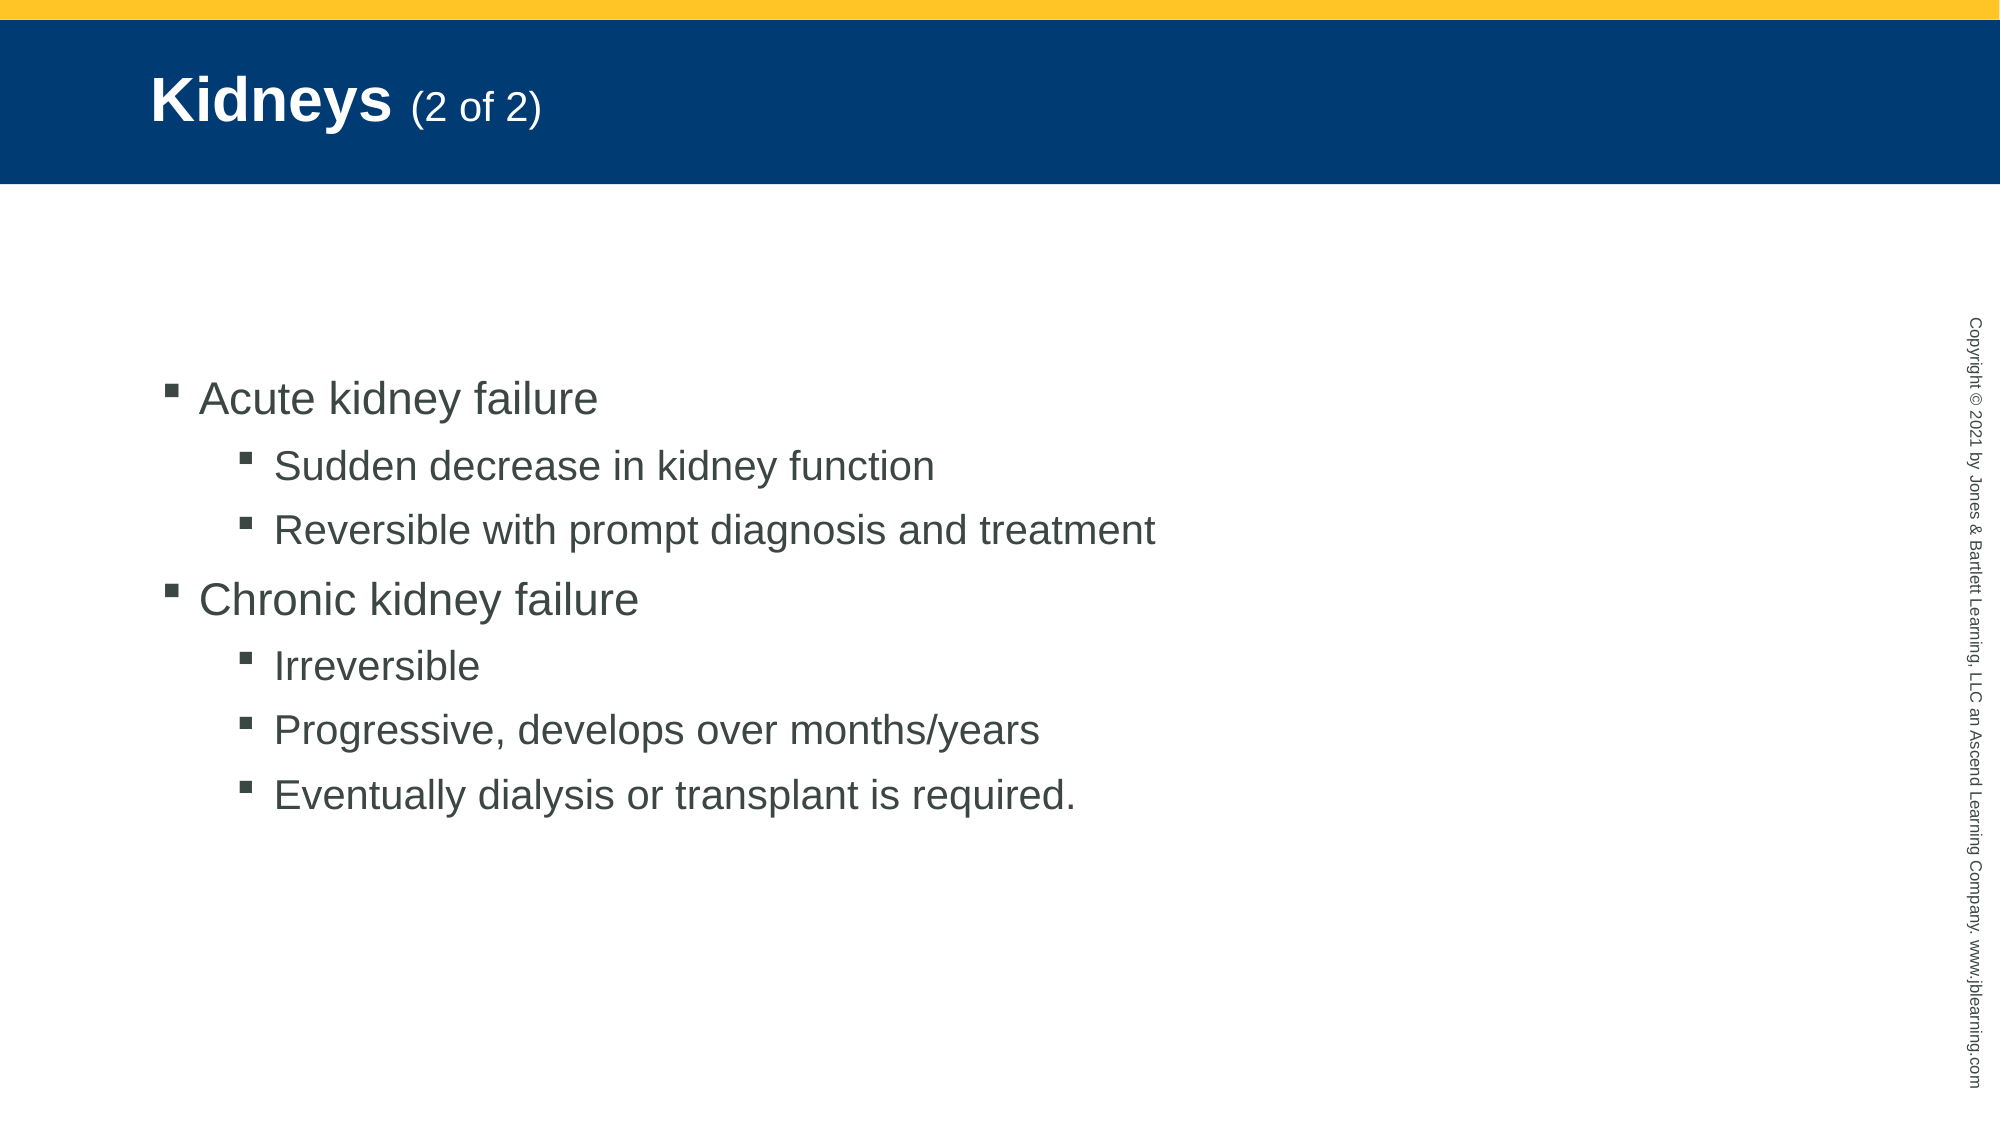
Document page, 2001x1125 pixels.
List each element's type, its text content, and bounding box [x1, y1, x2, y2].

title Kidneys (2 of 2) [0, 19, 2000, 185]
list Acute kidney failure Sudden decrease in kidney function Reversible with prompt diagnosis and treatment Chronic kidney failure Irreversible Progressive, develops over months/years Eventually dialysis or transplant is required. [146, 361, 1859, 1016]
